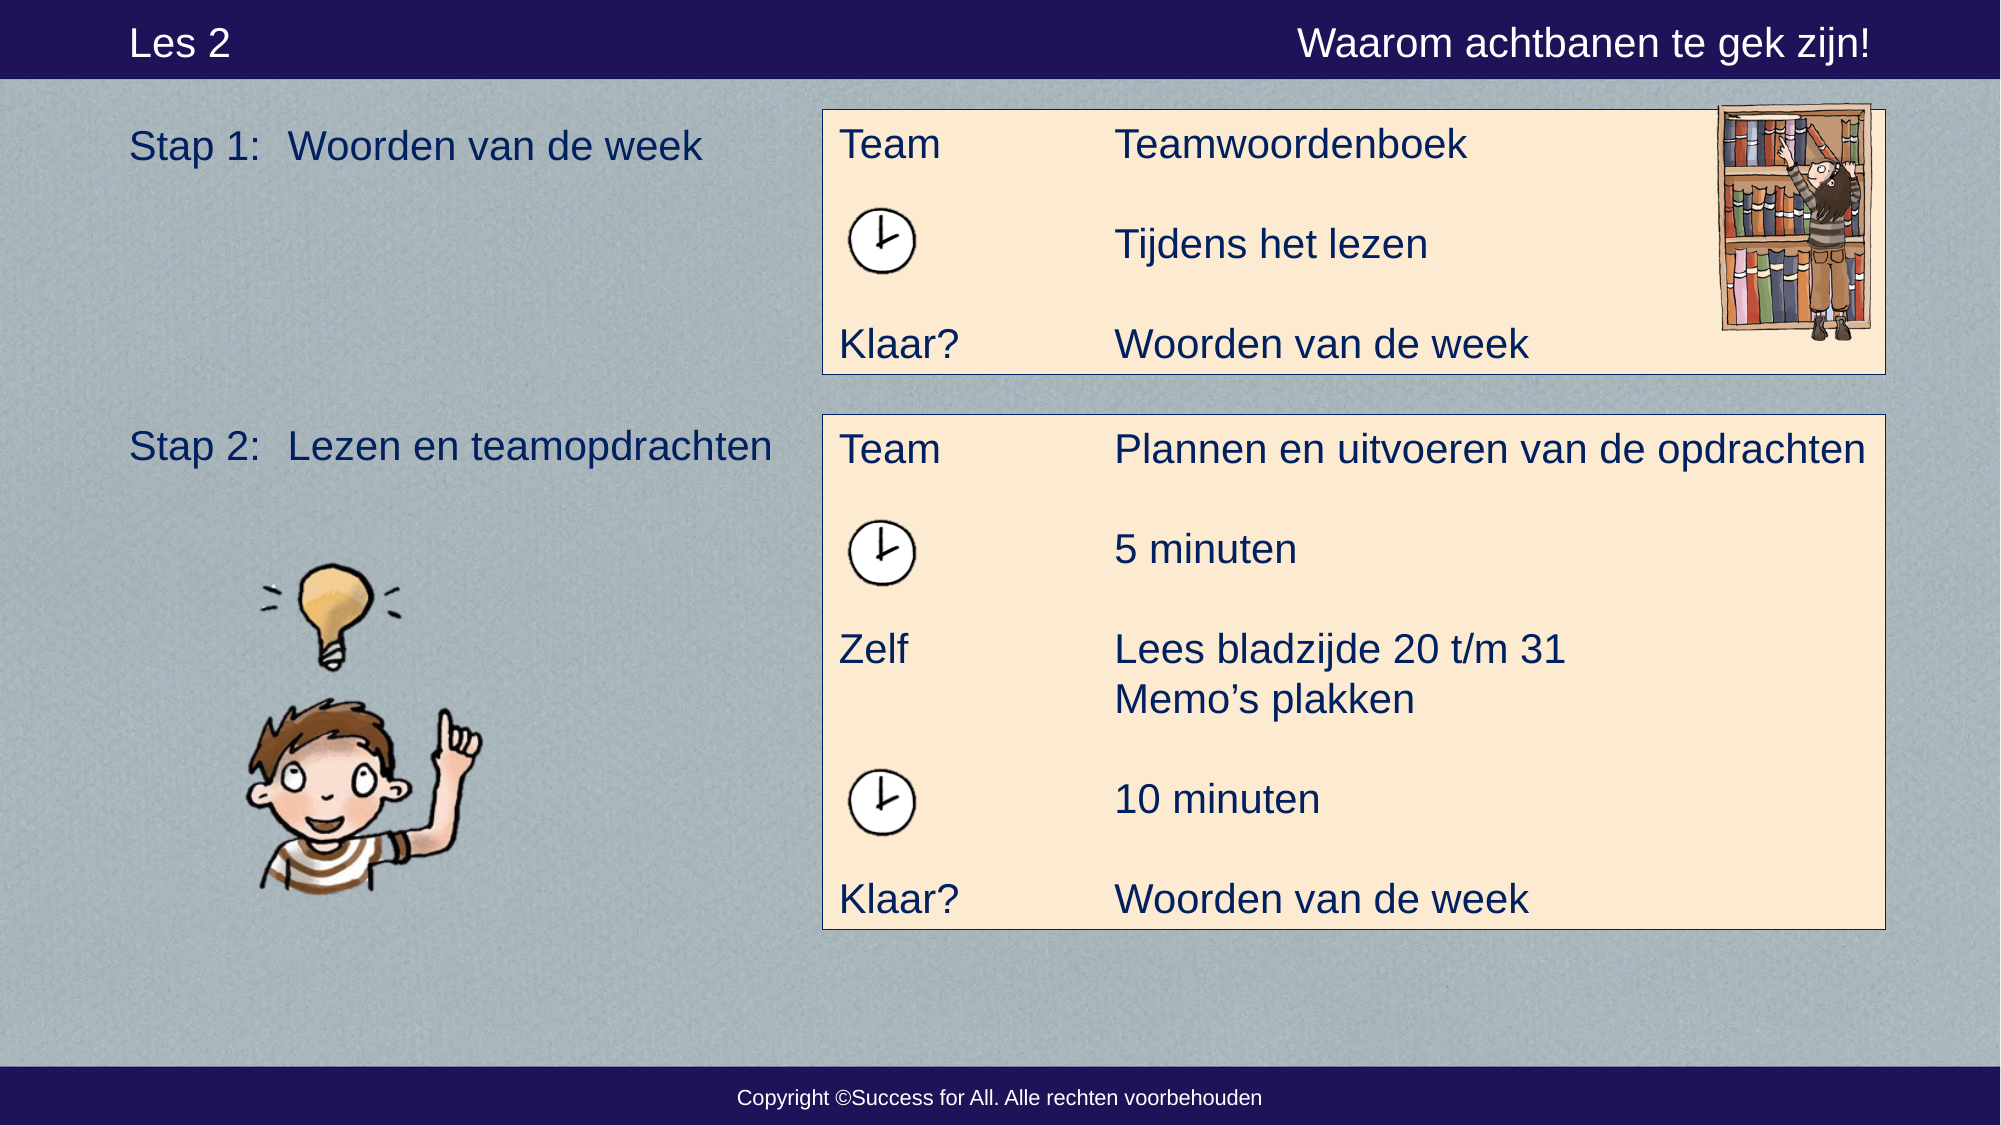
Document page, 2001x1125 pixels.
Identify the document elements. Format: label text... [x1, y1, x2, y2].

text_box Les 2 [114, 8, 354, 73]
text_box Team Plannen en uitvoeren van de opdrachten 5 minuten Zelf Lees bladzijde 20 t/m 31 Memo’s plakken 10 minuten Klaar? Woorden van de week [822, 414, 1886, 930]
text_box Team Teamwoordenboek Tijdens het lezen Klaar? Woorden van de week [822, 109, 1886, 375]
picture [0, 0, 2001, 1125]
text_box Copyright ©Success for All. Alle rechten voorbehouden [0, 1076, 2000, 1125]
text_box Waarom achtbanen te gek zijn! [999, 8, 1886, 73]
text_box Stap 1: Woorden van de week Stap 2: Lezen en teamopdrachten [114, 111, 907, 527]
